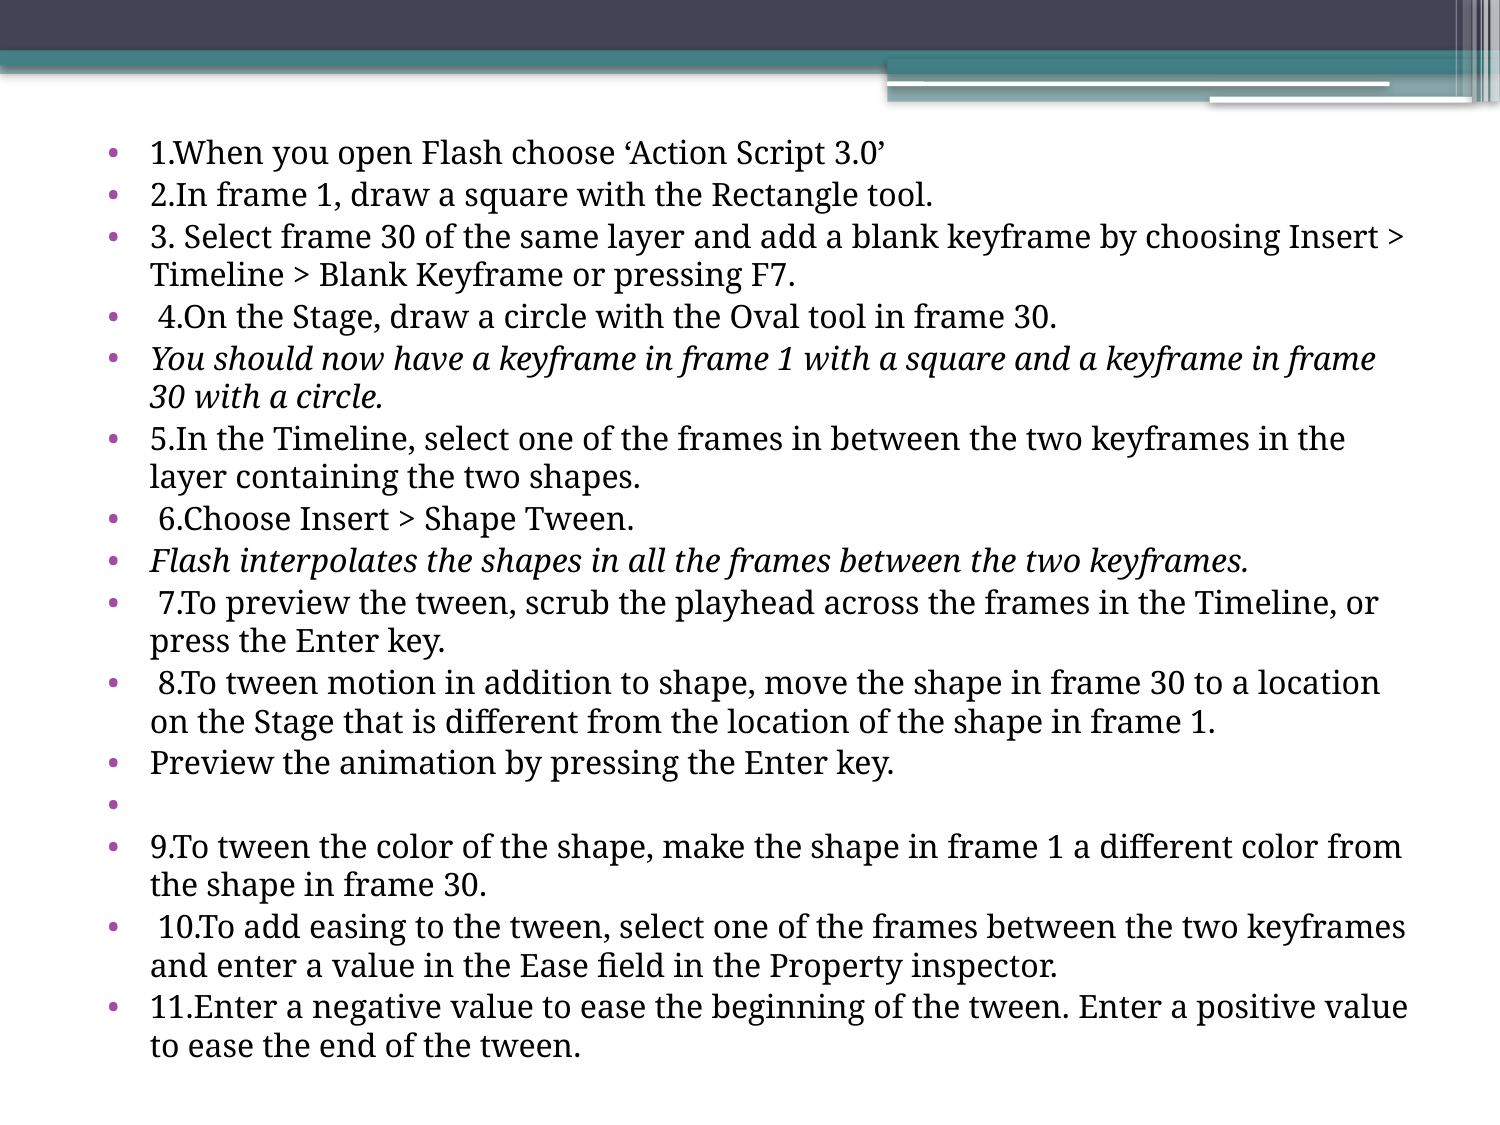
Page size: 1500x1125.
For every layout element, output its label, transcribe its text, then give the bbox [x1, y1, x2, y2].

list 1.When you open Flash choose ‘Action Script 3.0’ 2.In frame 1, draw a square with the Rectangle tool. 3. Select frame 30 of the same layer and add a blank keyframe by choosing Insert > Timeline > Blank Keyframe or pressing F7. 4.On the Stage, draw a circle with the Oval tool in frame 30. You should now have a keyframe in frame 1 with a square and a keyframe in frame 30 with a circle. 5.In the Timeline, select one of the frames in between the two keyframes in the layer containing the two shapes. 6.Choose Insert > Shape Tween. Flash interpolates the shapes in all the frames between the two keyframes. 7.To preview the tween, scrub the playhead across the frames in the Timeline, or press the Enter key. 8.To tween motion in addition to shape, move the shape in frame 30 to a location on the Stage that is different from the location of the shape in frame 1. Preview the animation by pressing the Enter key. 9.To tween the color of the shape, make the shape in frame 1 a different color from the shape in frame 30. 10.To add easing to the tween, select one of the frames between the two keyframes and enter a value in the Ease field in the Property inspector. 11.Enter a negative value to ease the beginning of the tween. Enter a positive value to ease the end of the tween. [75, 125, 1425, 1079]
